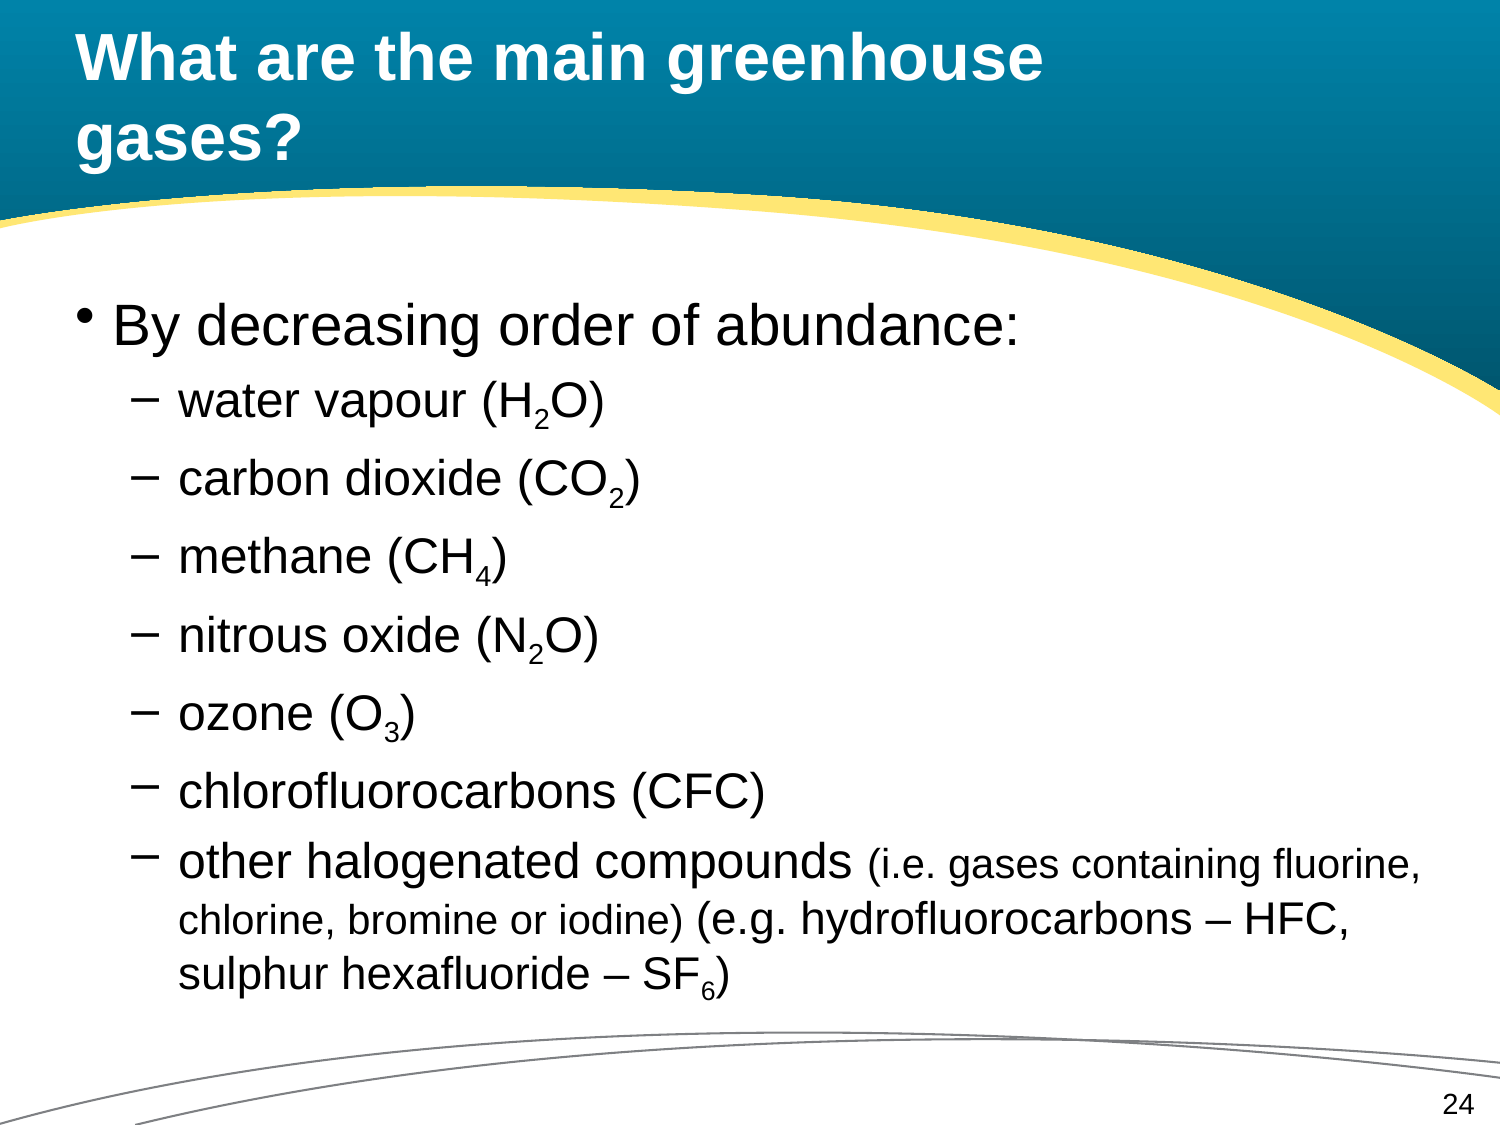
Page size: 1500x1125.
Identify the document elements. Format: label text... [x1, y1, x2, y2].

list By decreasing order of abundance: water vapour (H2O) carbon dioxide (CO2) methane (CH4) nitrous oxide (N2O) ozone (O3) chlorofluorocarbons (CFC) other halogenated compounds (i.e. gases containing fluorine, chlorine, bromine or iodine) (e.g. hydrofluorocarbons – HFC, sulphur hexafluoride – SF6) [74, 287, 1476, 1076]
title What are the main greenhouse gases? [74, 0, 1476, 188]
slide_number 24 [1124, 1084, 1476, 1113]
